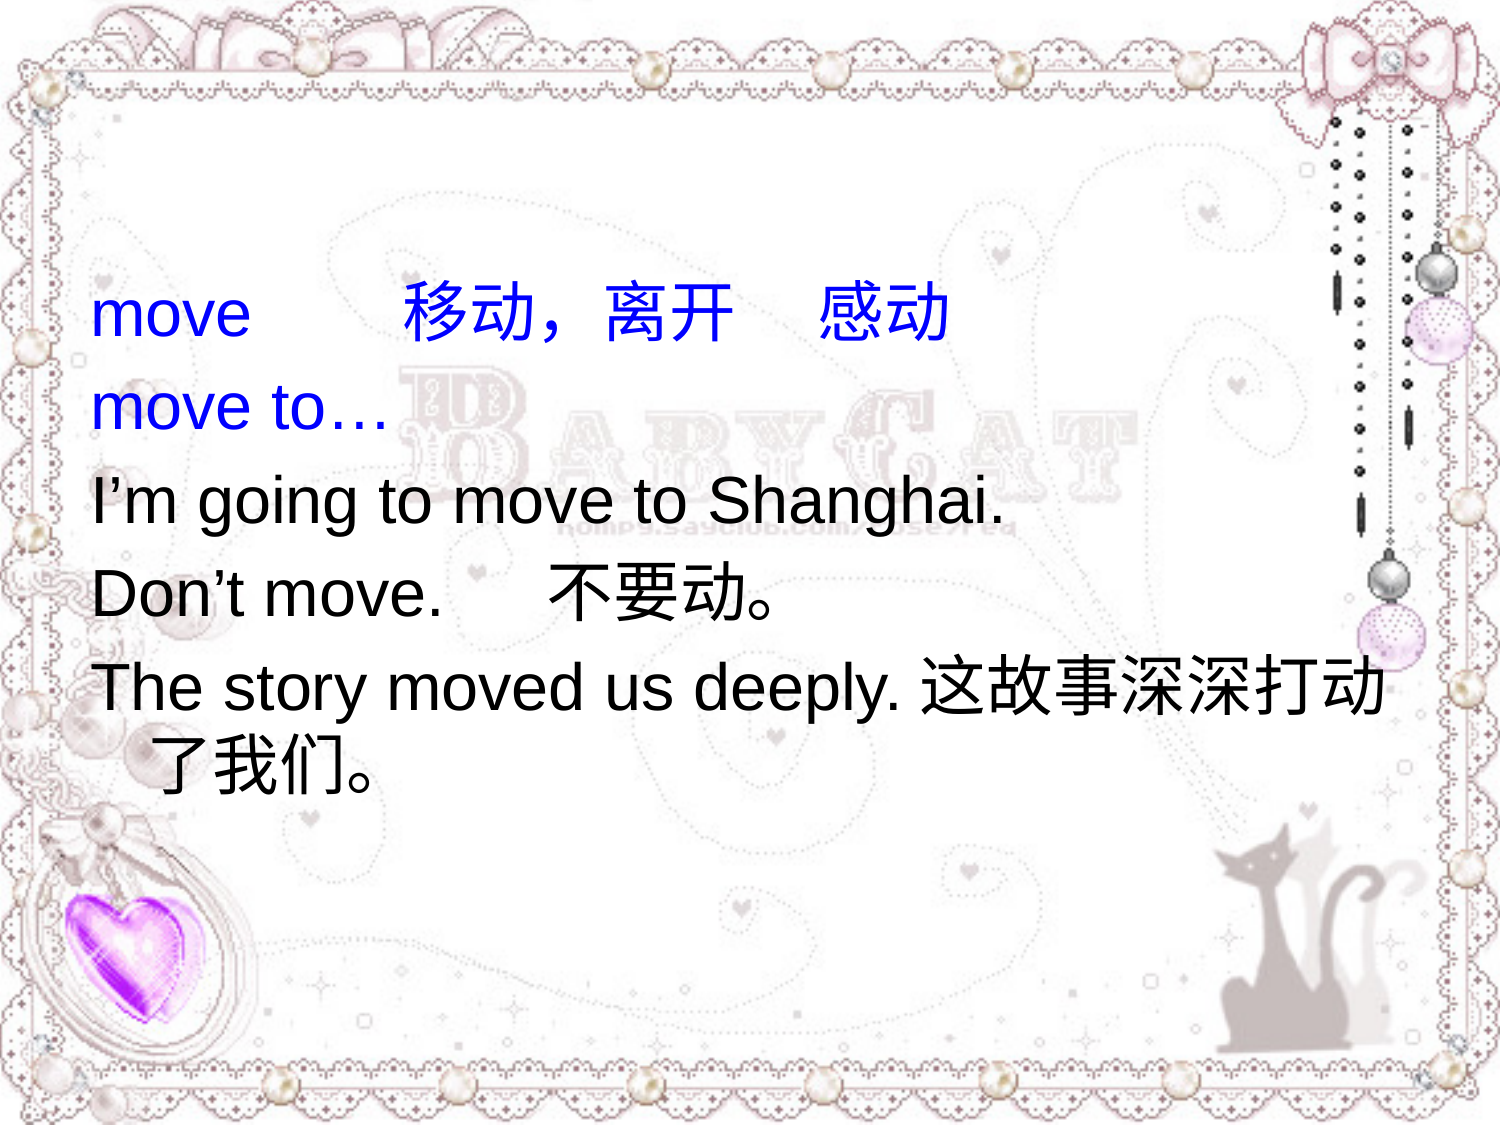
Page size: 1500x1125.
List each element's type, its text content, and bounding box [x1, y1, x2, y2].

picture [0, 0, 1500, 1125]
list move 移动，离开 感动 move to… I’m going to move to Shanghai. Don’t move. 不要动。 The story moved us deeply.这故事深深打动了我们。 [75, 262, 1425, 1005]
